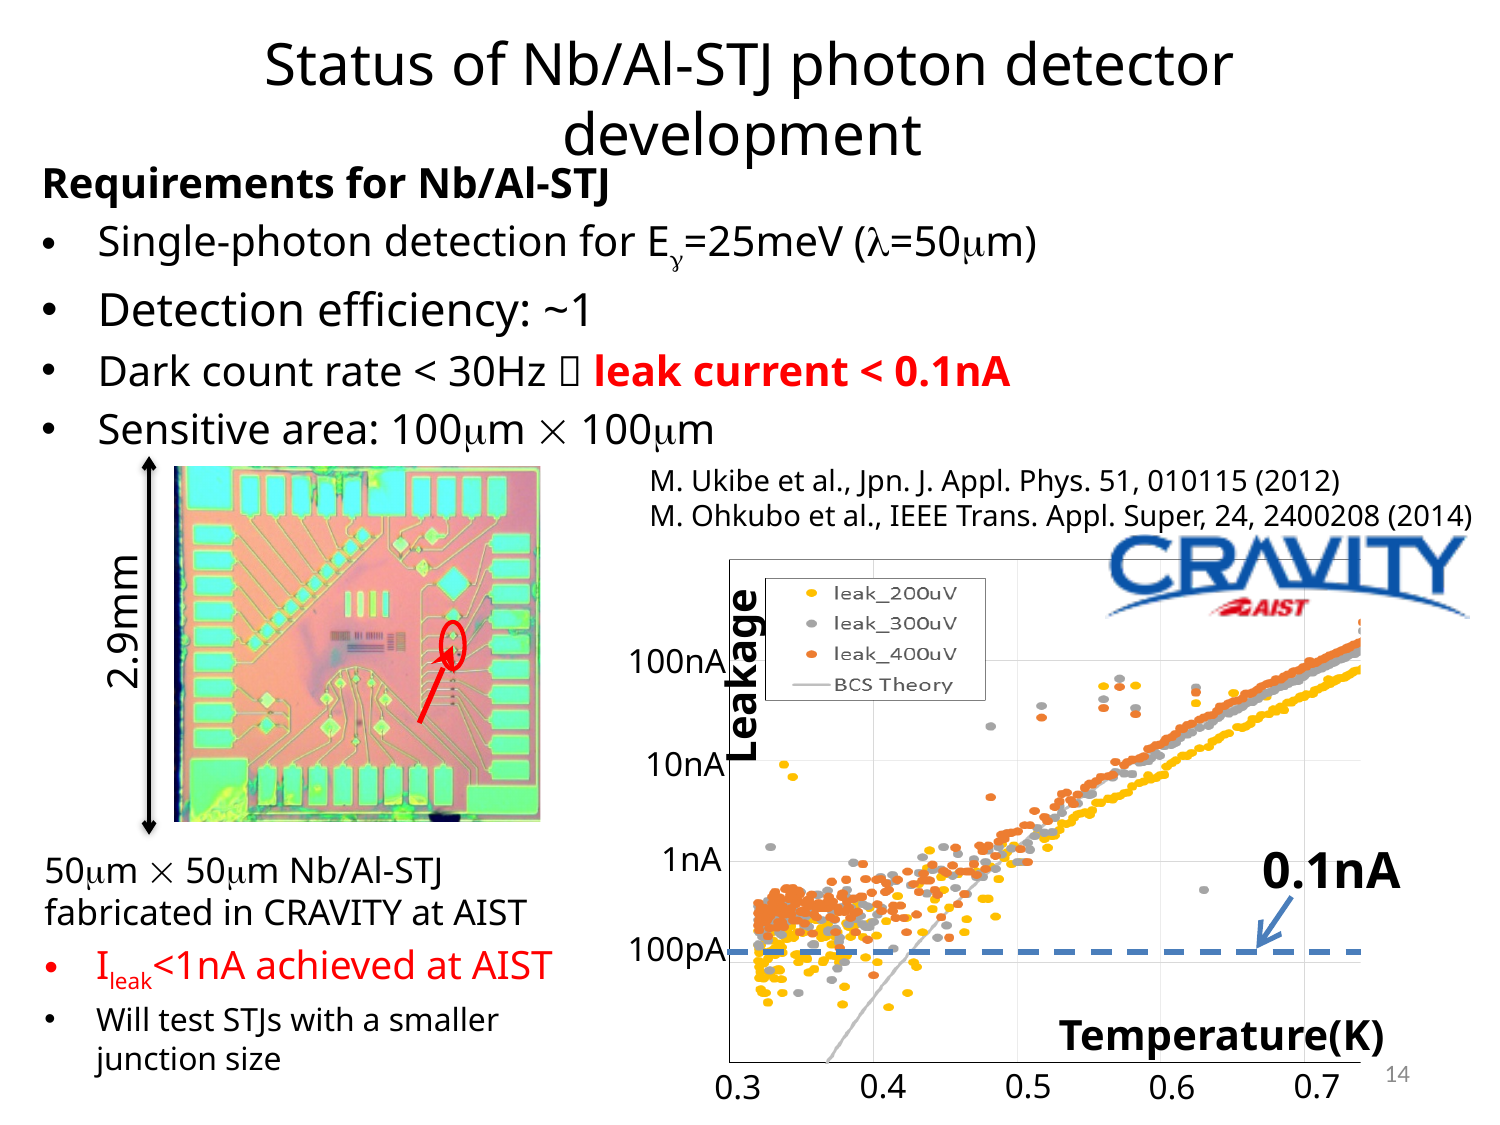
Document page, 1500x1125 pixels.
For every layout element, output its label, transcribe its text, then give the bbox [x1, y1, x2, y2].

text_box 2.9mm [88, 538, 144, 706]
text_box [418, 668, 454, 724]
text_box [596, 554, 1430, 1125]
list Requirements for Nb/Al-STJ Single-photon detection for E=25meV (=50m) Detection efficiency: ~1 Dark count rate < 30Hz  leak current < 0.1nA Sensitive area: 100m  100m [26, 149, 1468, 468]
title Status of Nb/Al-STJ photon detector development [75, 45, 1425, 149]
picture [1104, 534, 1470, 619]
text_box M. Ukibe et al., Jpn. J. Appl. Phys. 51, 010115 (2012) M. Ohkubo et al., IEEE Trans. Appl. Super, 24, 2400208 (2014) [634, 454, 1496, 540]
picture [174, 460, 541, 828]
text_box 50m  50m Nb/Al-STJ fabricated in CRAVITY at AIST Ileak<1nA achieved at AIST Will test STJs with a smaller junction size [29, 840, 591, 1087]
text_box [1255, 896, 1292, 949]
